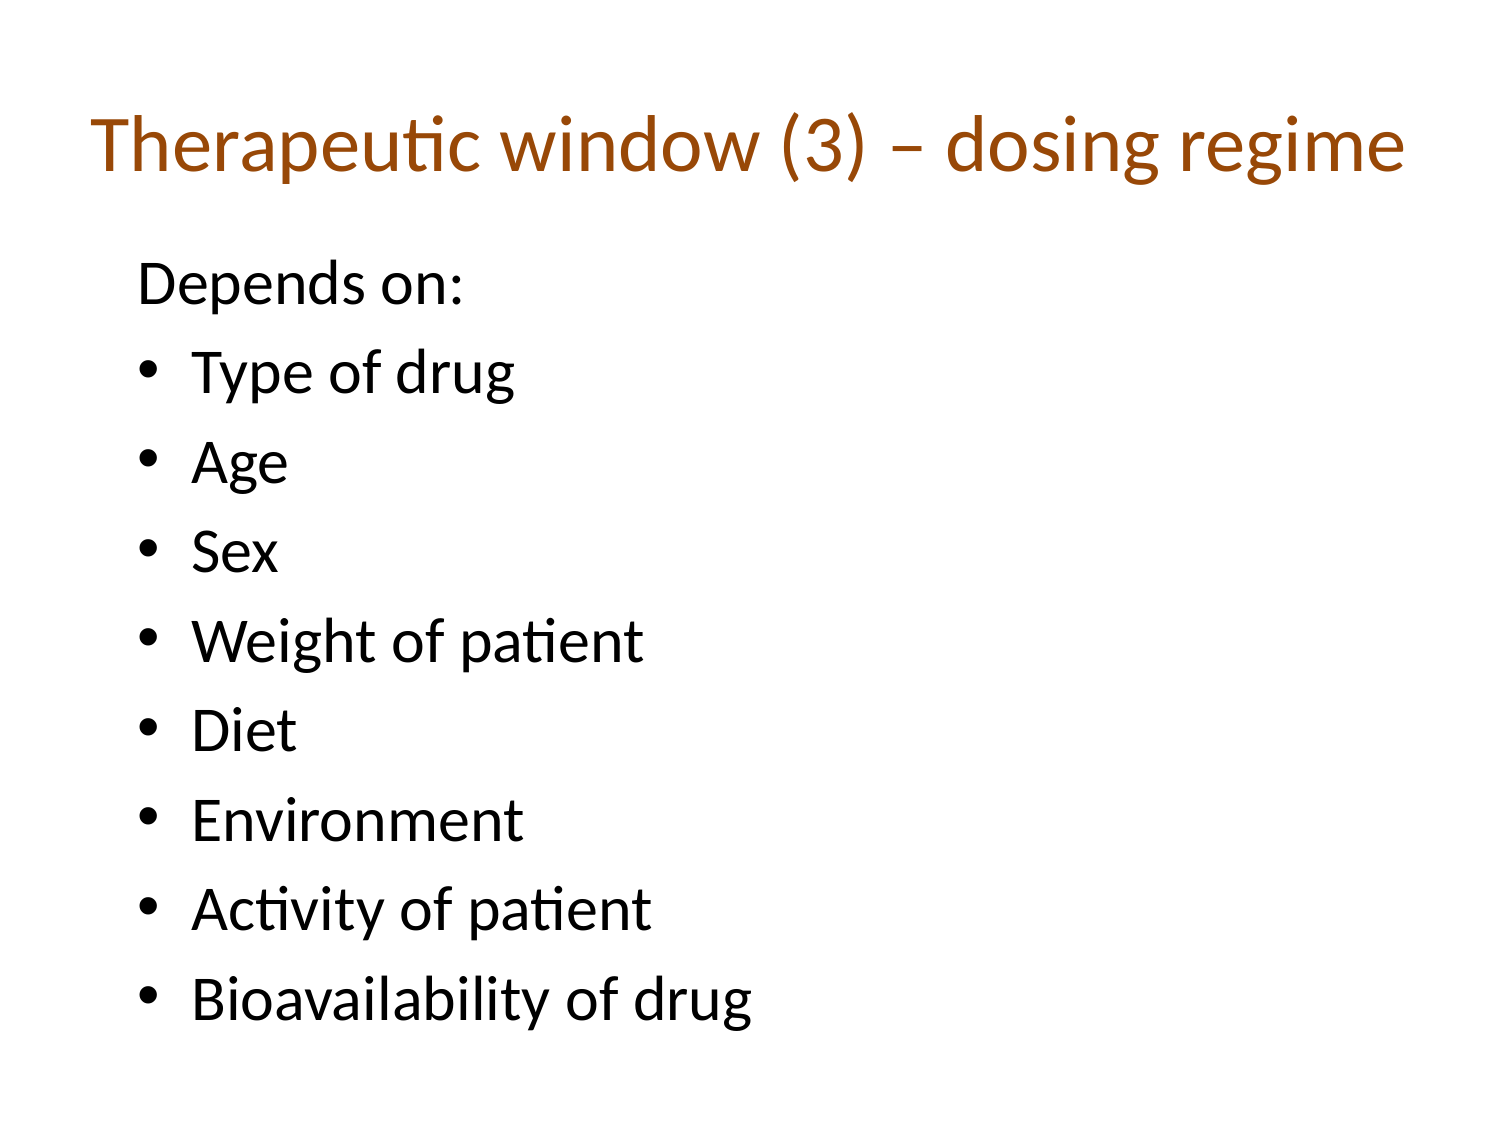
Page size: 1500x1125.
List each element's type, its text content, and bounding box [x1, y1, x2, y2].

title Therapeutic window (3) – dosing regime [0, 45, 1500, 233]
list Depends on: Type of drug Age Sex Weight of patient Diet Environment Activity of patient Bioavailability of drug [122, 232, 1500, 1045]
